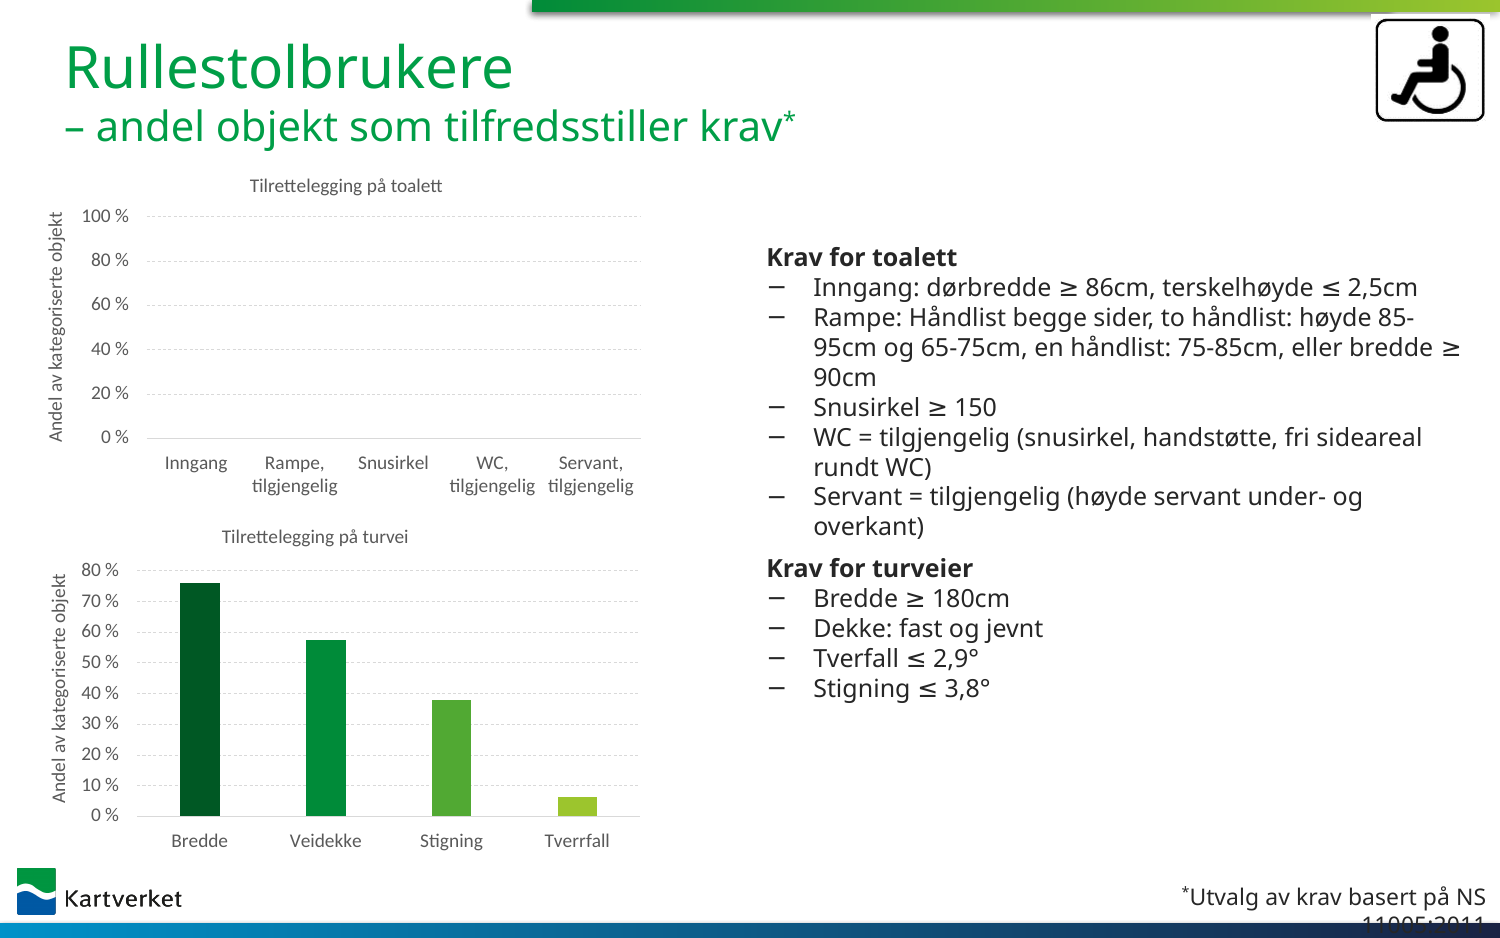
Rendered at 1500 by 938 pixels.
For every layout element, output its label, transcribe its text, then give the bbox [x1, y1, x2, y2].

text_box Krav for toalett Inngang: dørbredde ≥ 86cm, terskelhøyde ≤ 2,5cm Rampe: Håndlist begge sider, to håndlist: høyde 85-95cm og 65-75cm, en håndlist: 75-85cm, eller bredde ≥ 90cm Snusirkel ≥ 150 WC = tilgjengelig (snusirkel, handstøtte, fri sideareal rundt WC) Servant = tilgjengelig (høyde servant under- og overkant) [751, 234, 1483, 545]
picture [41, 166, 652, 505]
text_box Krav for turveier Bredde ≥ 180cm Dekke: fast og jevnt Tverfall ≤ 2,9° Stigning ≤ 3,8° [751, 545, 1483, 710]
text_box Rullestolbrukere – andel objekt som tilfredsstiller krav* [49, 14, 1431, 158]
text_box *Utvalg av krav basert på NS 11005:2011 [1068, 873, 1500, 938]
picture [41, 520, 652, 859]
picture [1371, 13, 1491, 127]
